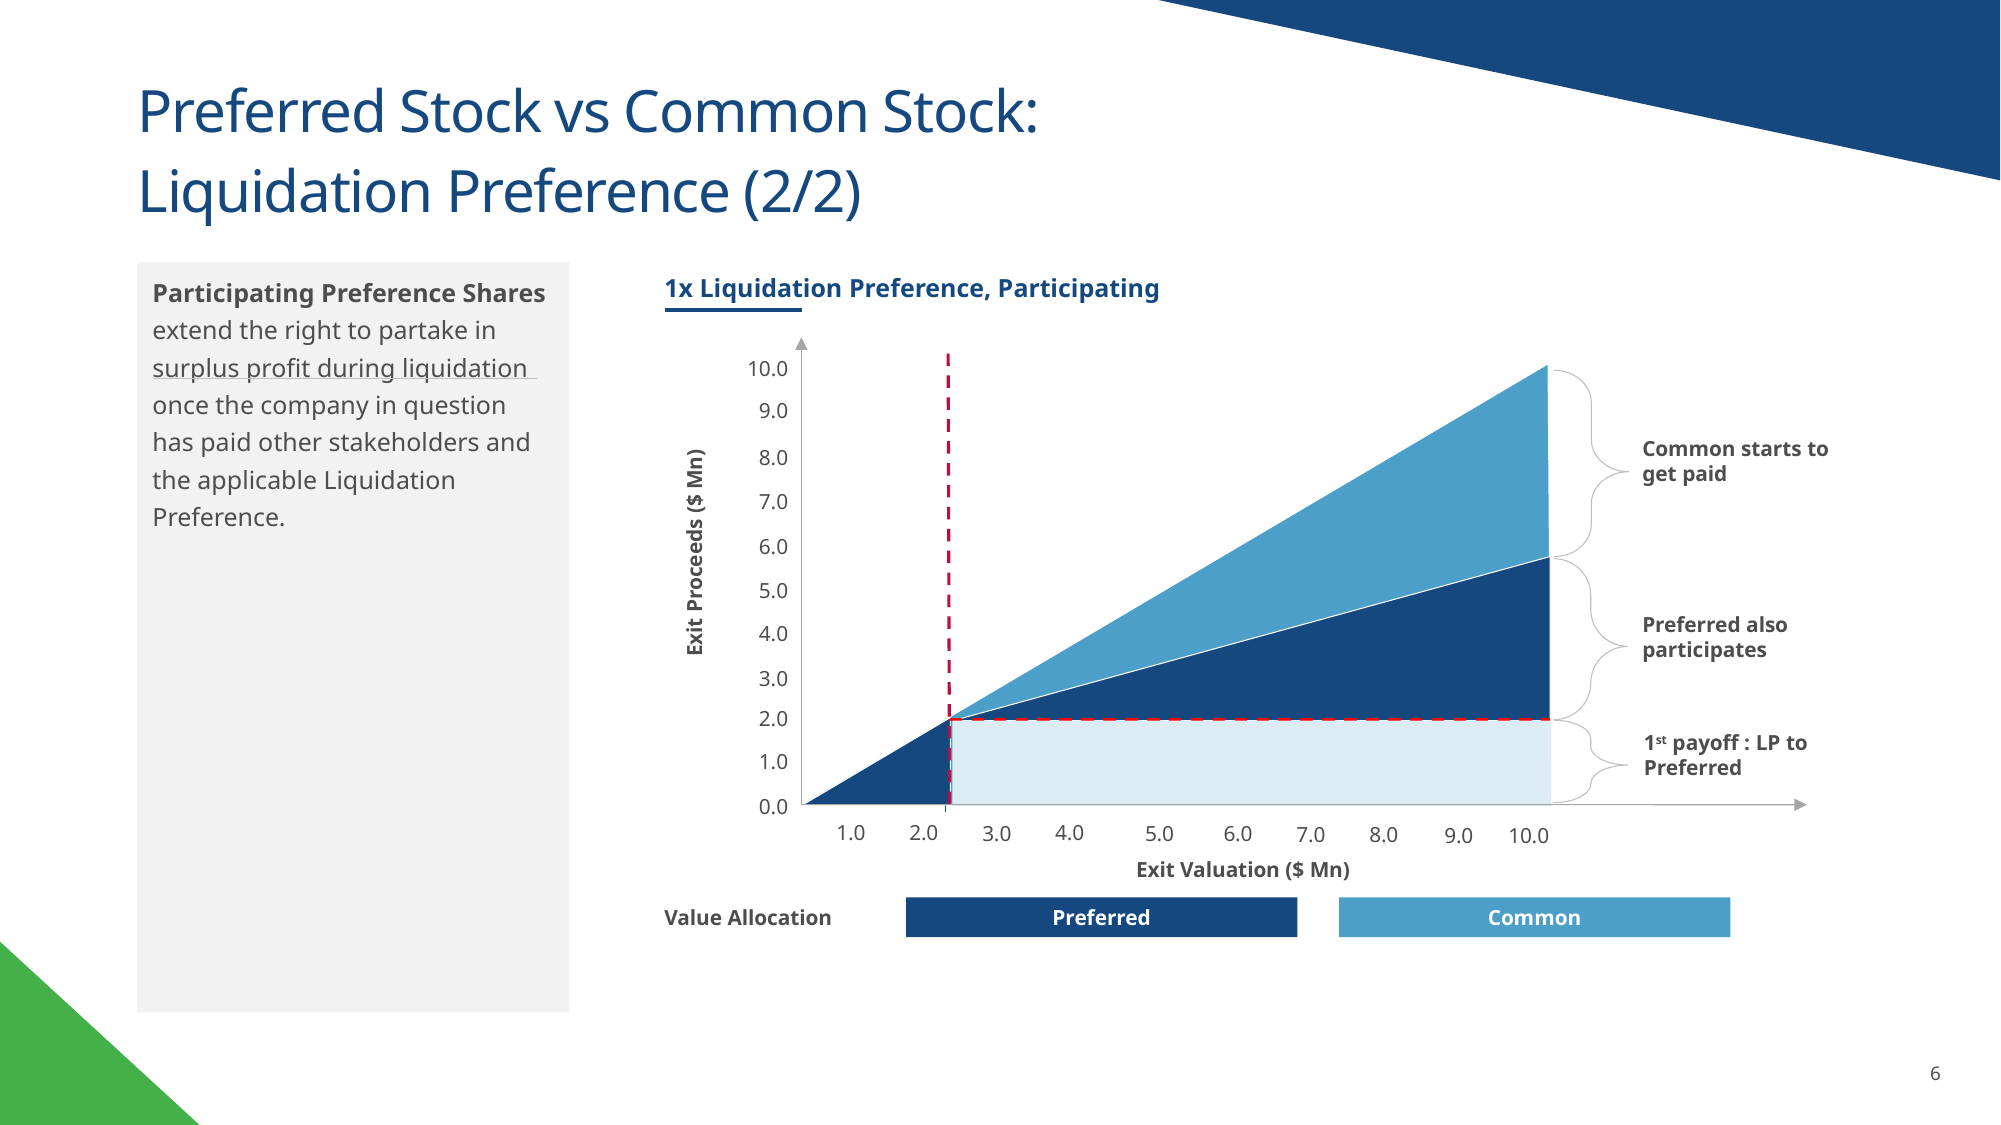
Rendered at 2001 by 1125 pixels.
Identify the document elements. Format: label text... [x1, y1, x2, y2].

title Preferred Stock vs Common Stock: Liquidation Preference (2/2) [138, 113, 1685, 176]
slide_number 6 [1930, 1058, 2000, 1088]
text_box Participating Preference Shares extend the right to partake in surplus profit during liquidation once the company in question has paid other stakeholders and the applicable Liquidation Preference. [137, 262, 570, 1013]
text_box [664, 256, 1861, 940]
